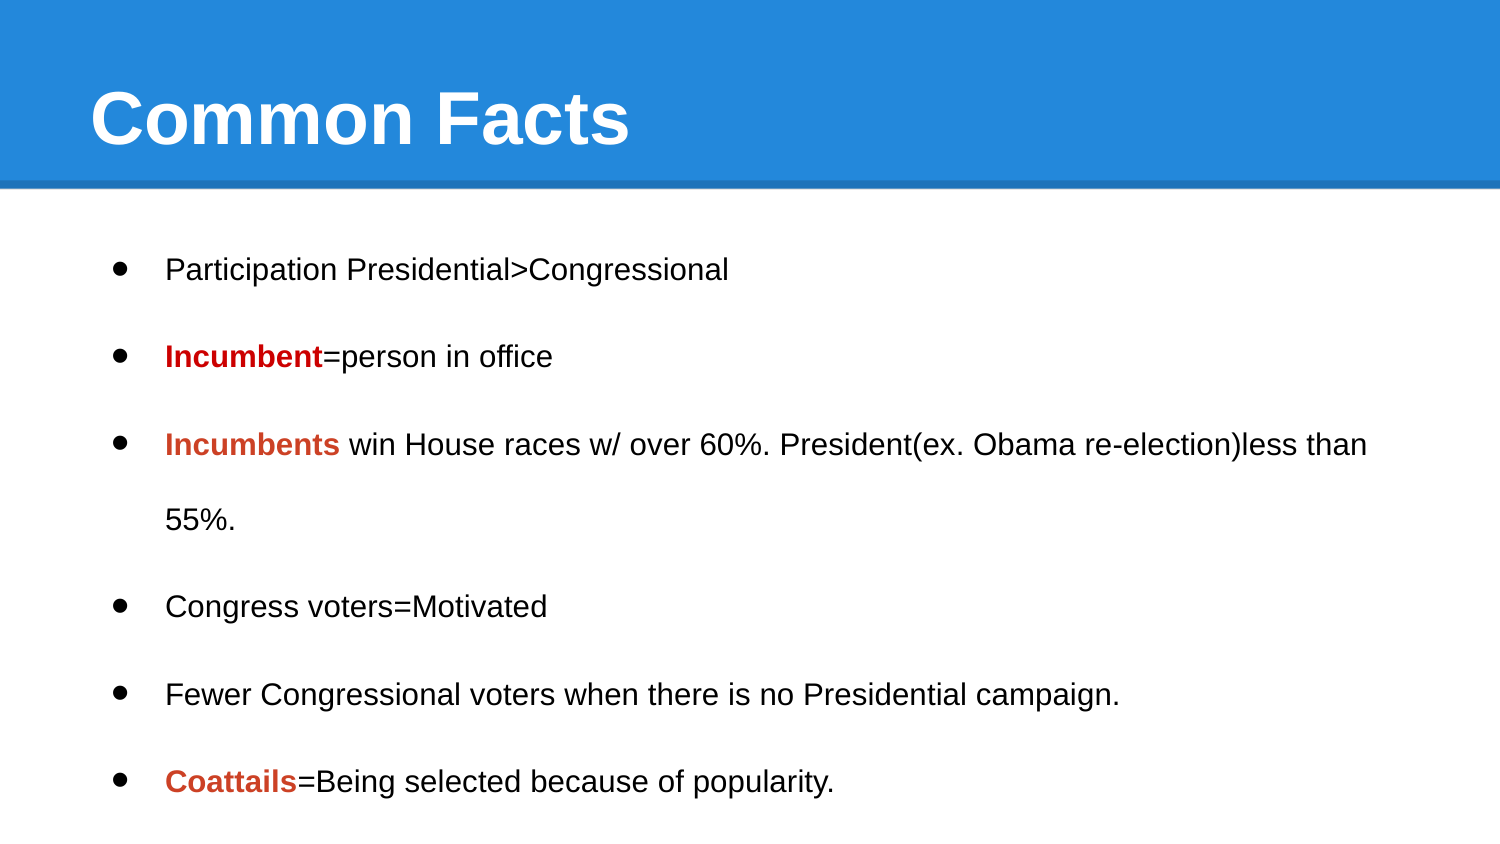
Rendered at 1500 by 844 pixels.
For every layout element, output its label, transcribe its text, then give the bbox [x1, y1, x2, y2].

list Participation Presidential>Congressional Incumbent=person in office Incumbents win House races w/ over 60%. President(ex. Obama re-election)less than 55%. Congress voters=Motivated Fewer Congressional voters when there is no Presidential campaign. Coattails=Being selected because of popularity. Recent decline in coattails. [75, 196, 1425, 808]
title Common Facts [75, 33, 1425, 175]
